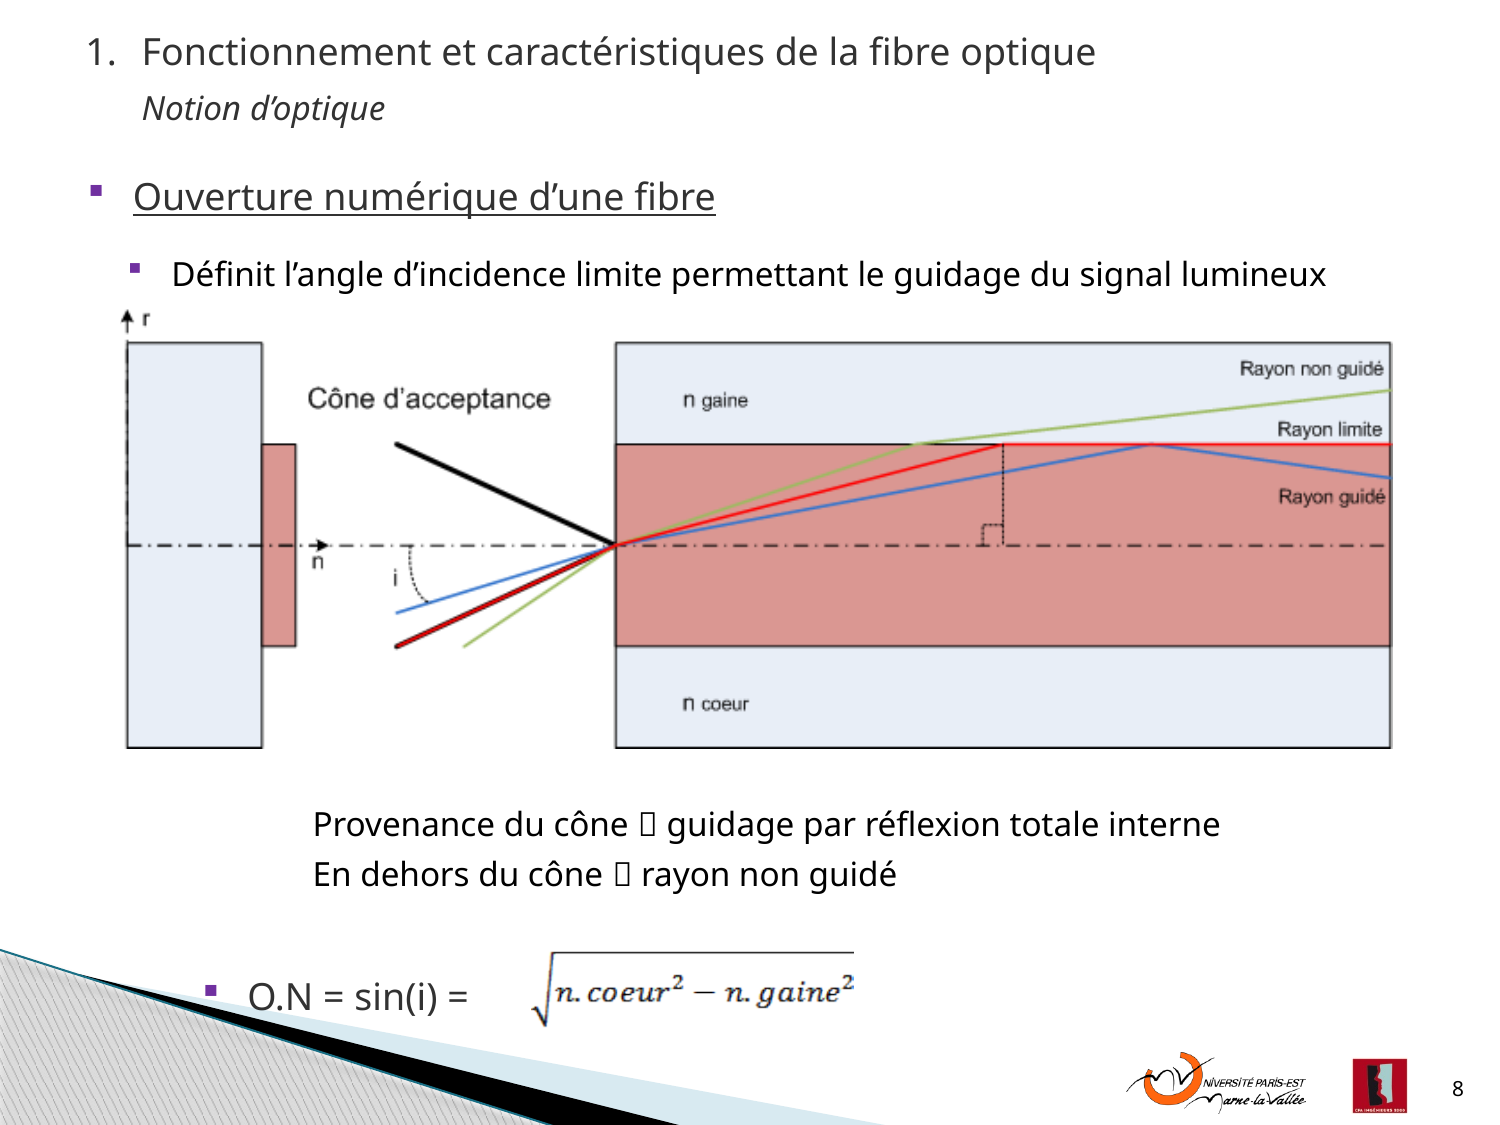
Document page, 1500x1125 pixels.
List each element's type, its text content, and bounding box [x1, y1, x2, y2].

picture [530, 948, 855, 1036]
picture [119, 300, 1393, 749]
picture [1351, 1057, 1408, 1114]
text_box Fonctionnement et caractéristiques de la fibre optique Notion d’optique [70, 11, 1425, 137]
slide_number 8 [1418, 1051, 1479, 1112]
text_box Ouverture numérique d’une fibre Définit l’angle d’incidence limite permettant le guidage du signal lumineux Provenance du cône  guidage par réflexion totale interne En dehors du cône  rayon non guidé O.N = sin(i) = [72, 160, 1442, 1044]
picture [1126, 1052, 1306, 1114]
